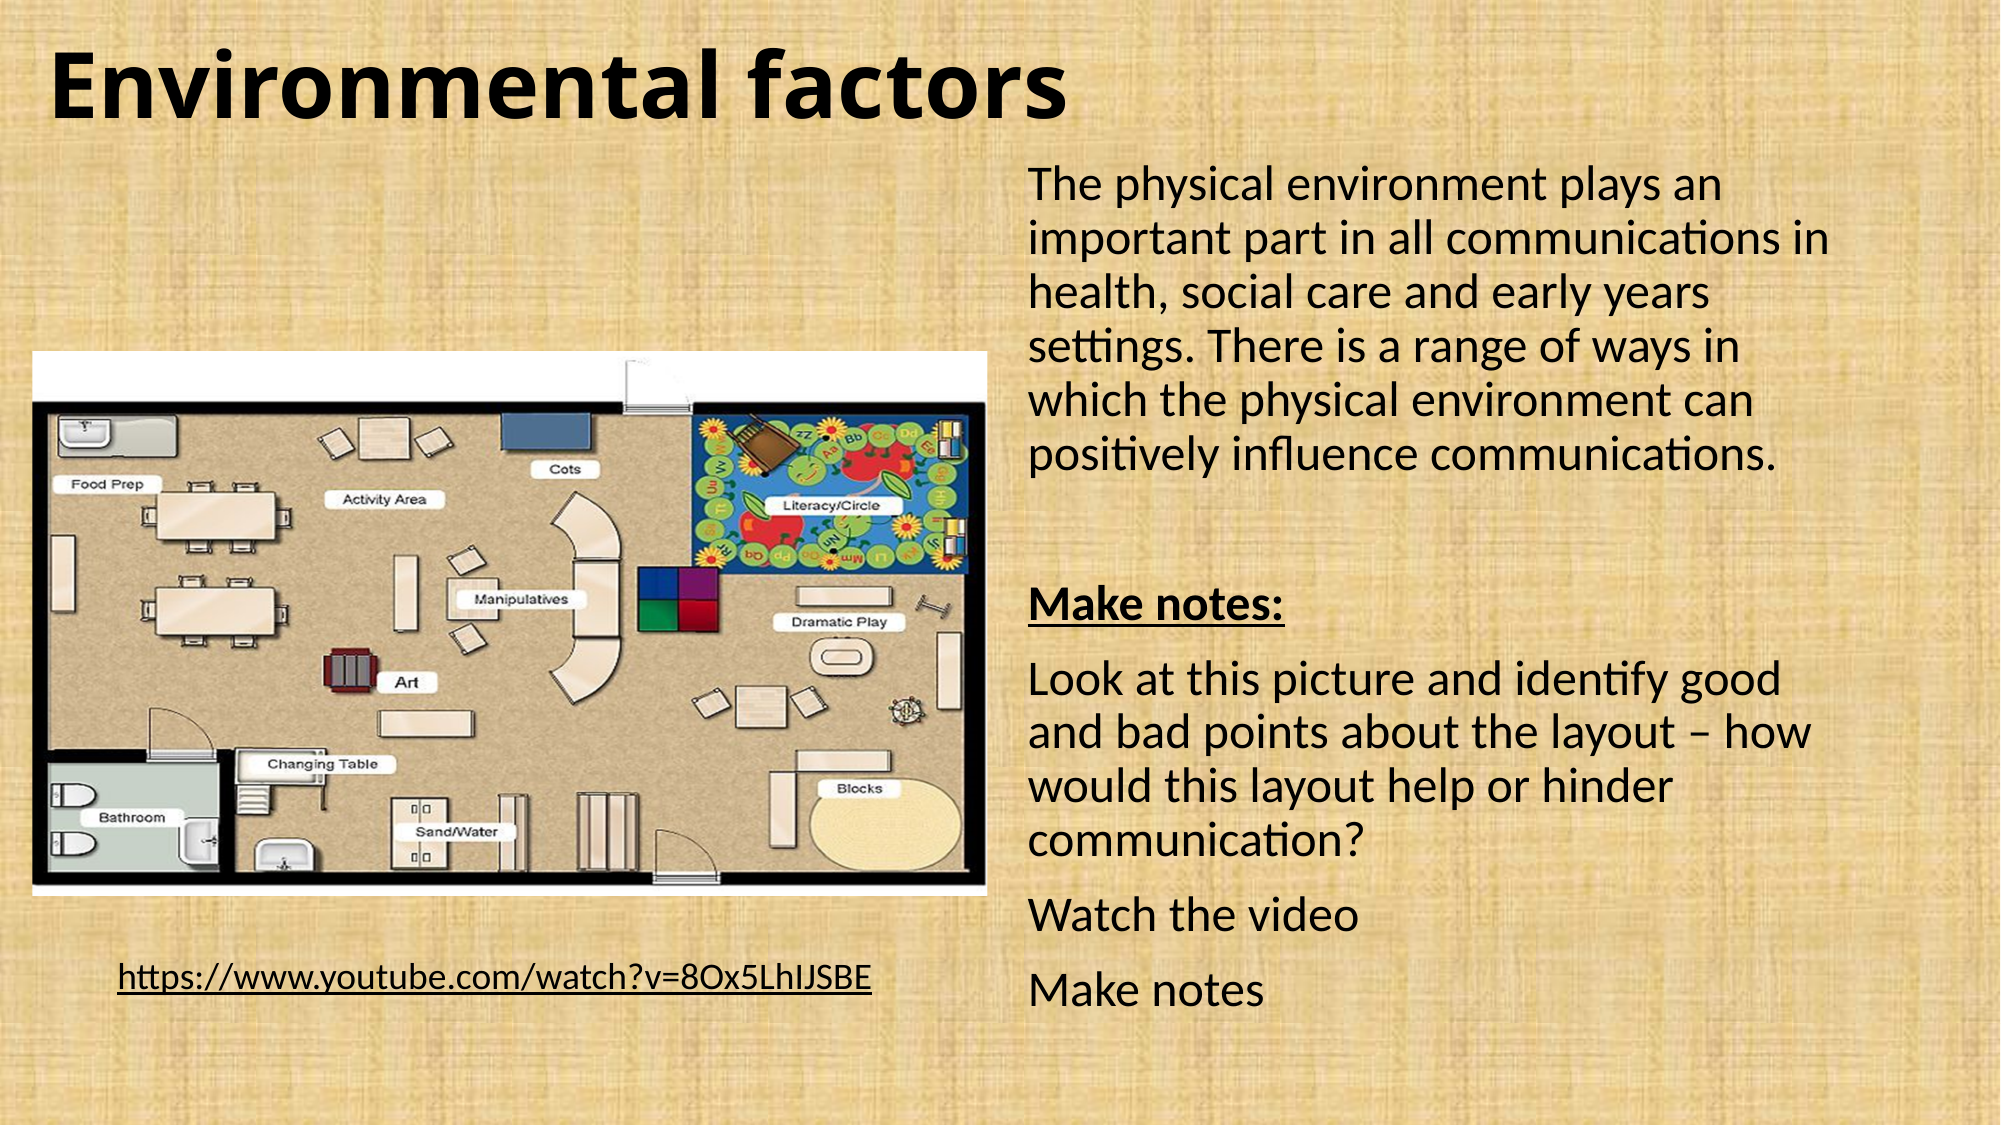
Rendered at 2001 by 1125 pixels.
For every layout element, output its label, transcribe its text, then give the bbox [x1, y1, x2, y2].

text_box https://www.youtube.com/watch?v=8Ox5LhIJSBE [102, 944, 1108, 1005]
list The physical environment plays an important part in all communications in health, social care and early years settings. There is a range of ways in which the physical environment can positively influence communications. Make notes: Look at this picture and identify good and bad points about the layout – how would this layout help or hinder communication? Watch the video Make notes [1012, 149, 1863, 1014]
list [32, 350, 988, 896]
title Environmental factors [32, 28, 1758, 150]
picture [0, 0, 2001, 1125]
